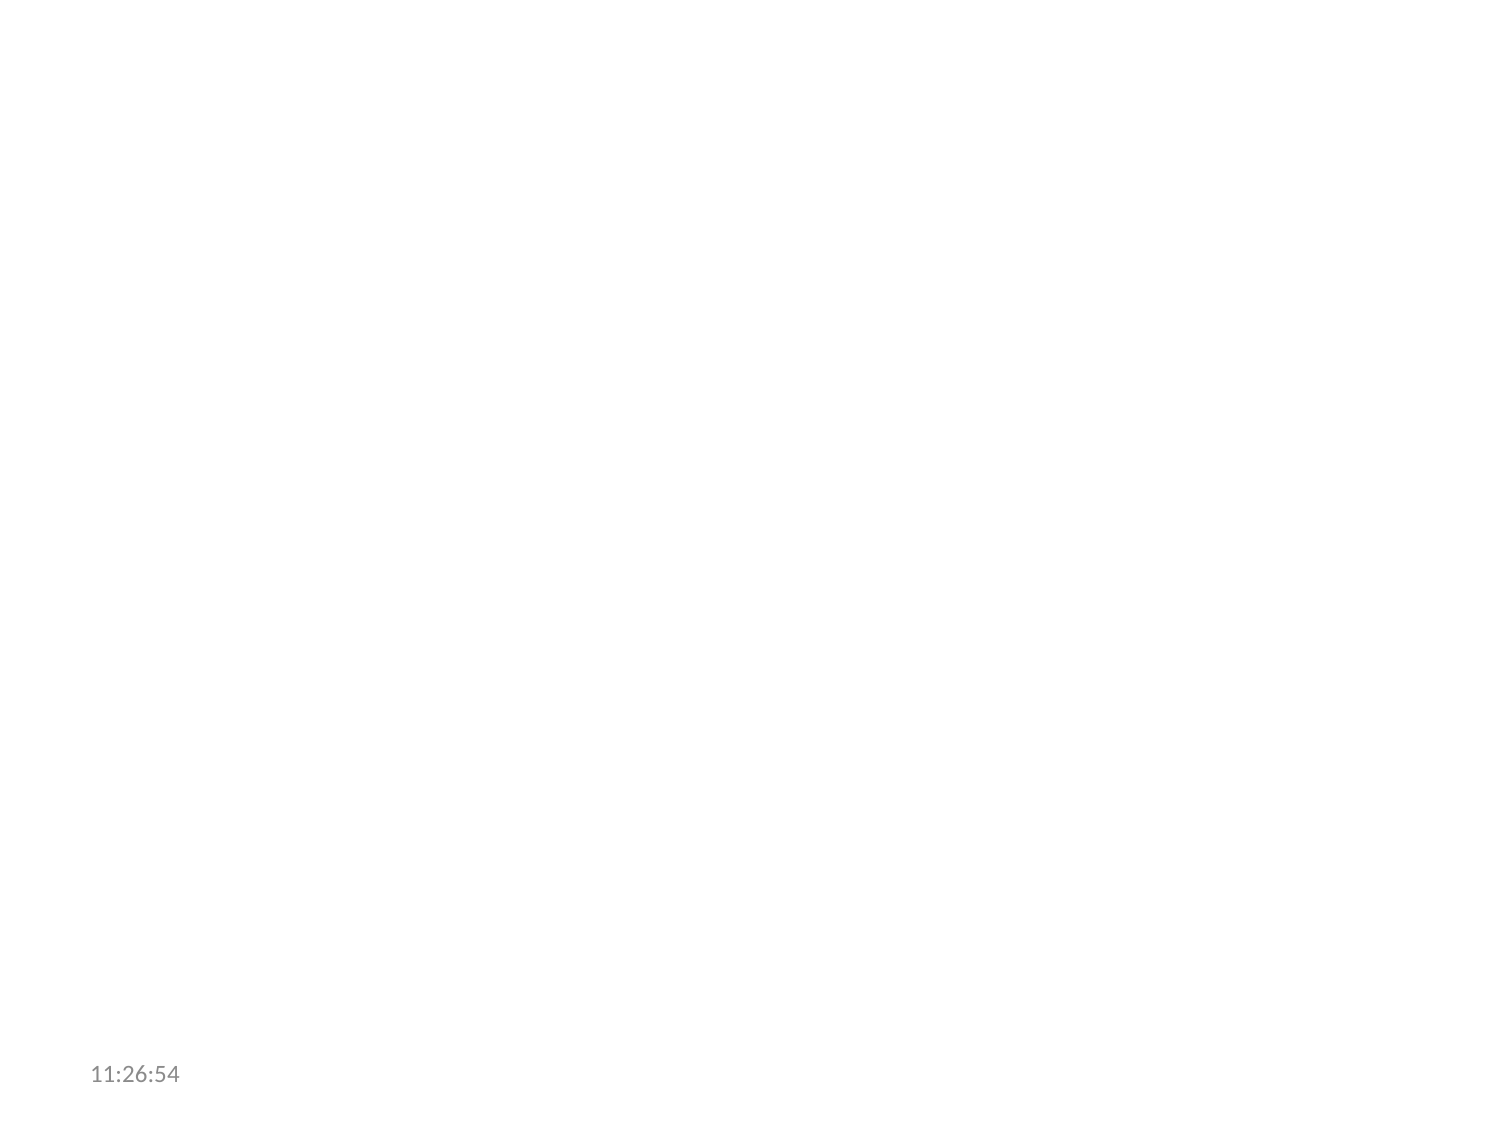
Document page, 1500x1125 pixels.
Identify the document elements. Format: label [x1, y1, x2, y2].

slide_number [75, 1042, 425, 1103]
